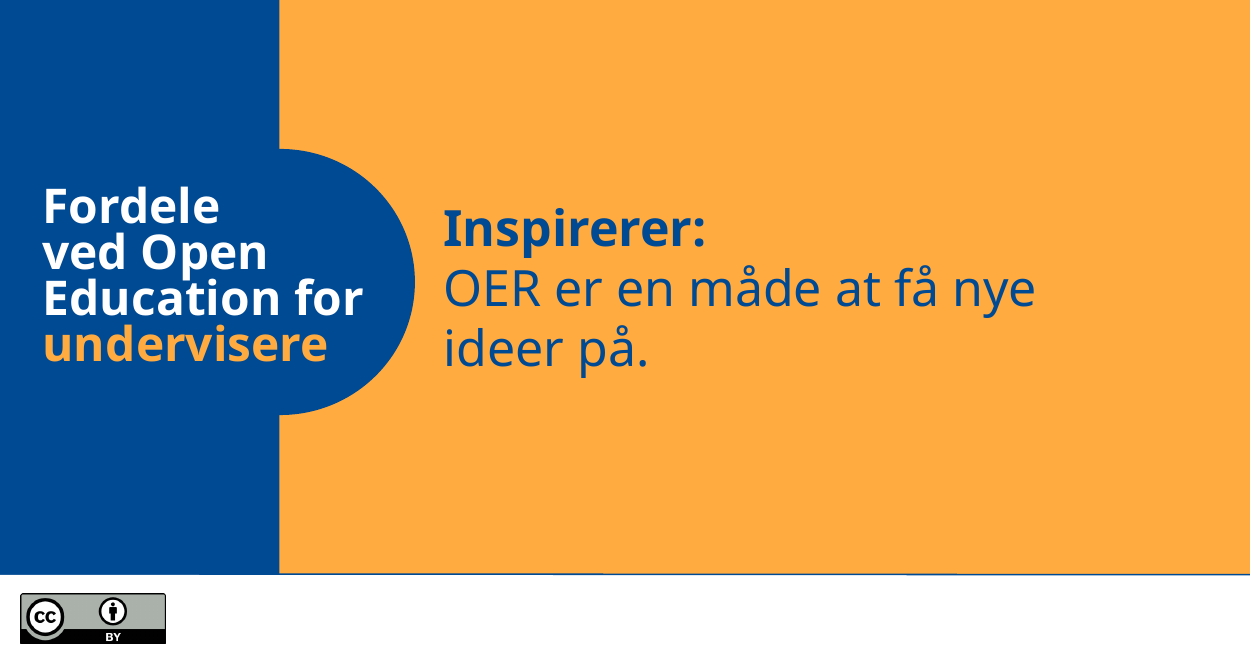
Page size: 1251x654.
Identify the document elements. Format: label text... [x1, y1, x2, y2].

text_box [0, 0, 280, 573]
text_box Inspirerer: OER er en måde at få nye ideer på. [428, 181, 1134, 392]
text_box [206, 148, 355, 171]
text_box [196, 386, 365, 416]
text_box Fordele ved Open Education for undervisere [27, 171, 415, 386]
picture [20, 592, 166, 645]
text_box [0, 582, 1250, 654]
